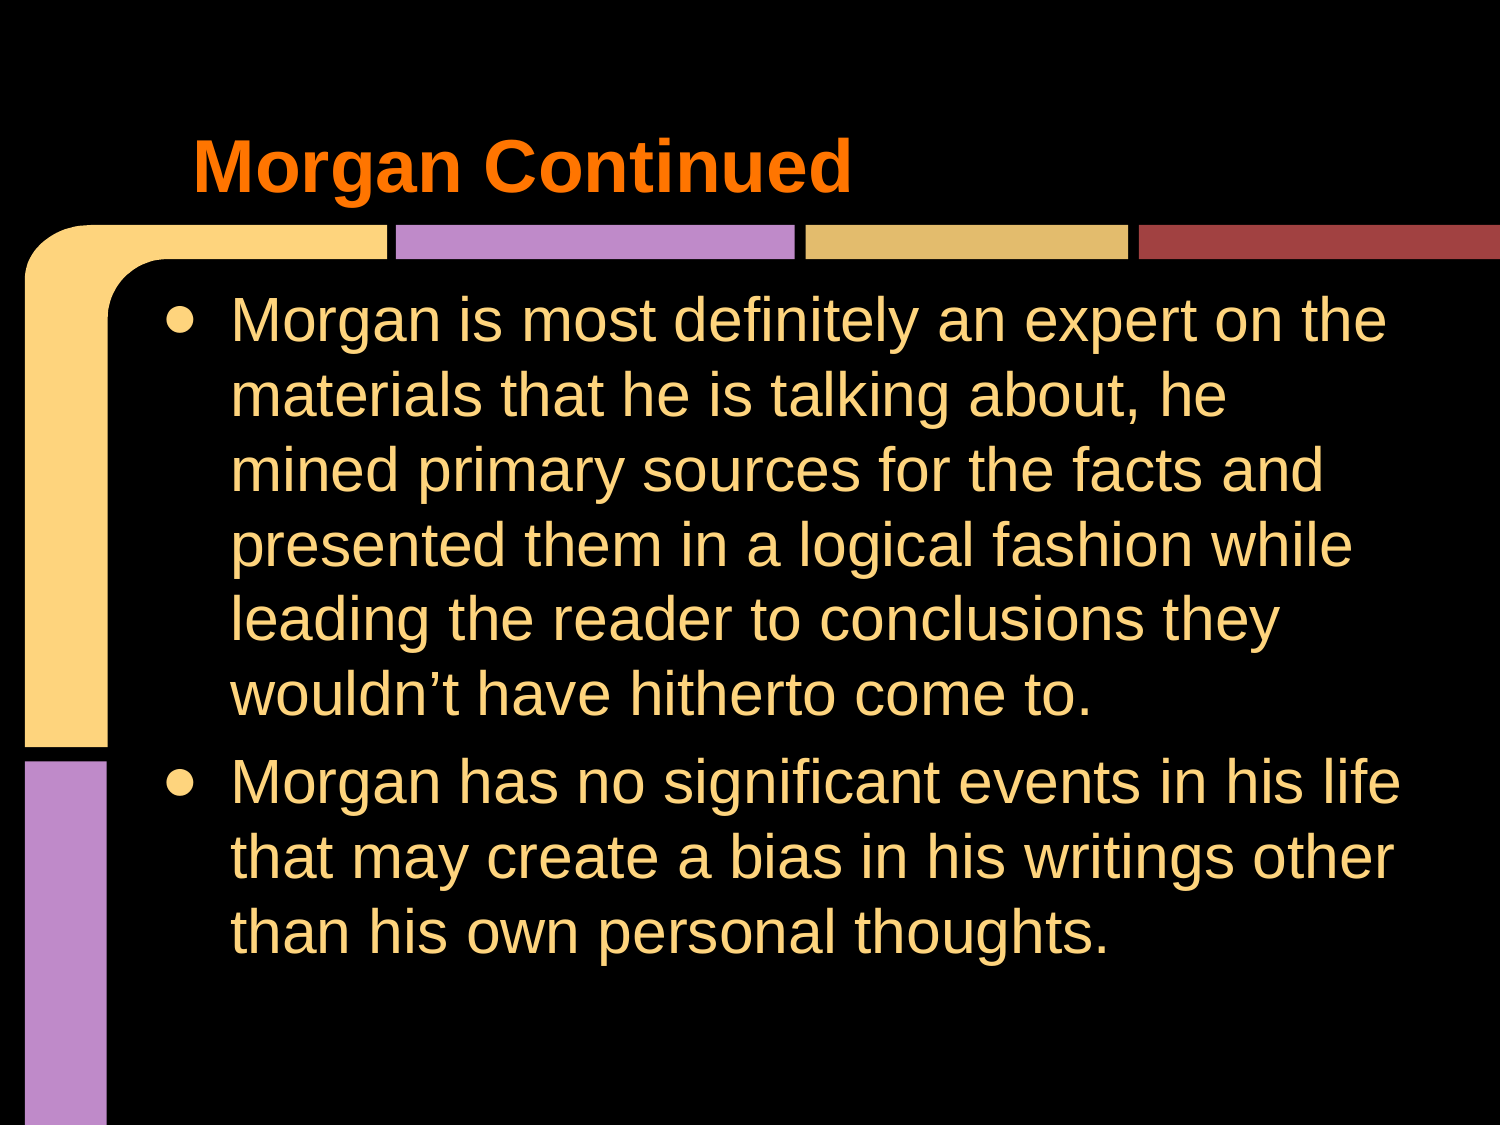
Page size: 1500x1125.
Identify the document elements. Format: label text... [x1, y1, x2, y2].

title Morgan Continued [140, 35, 1425, 223]
list Morgan is most definitely an expert on the materials that he is talking about, he mined primary sources for the facts and presented them in a logical fashion while leading the reader to conclusions they wouldn’t have hitherto come to. Morgan has no significant events in his life that may create a bias in his writings other than his own personal thoughts. [140, 263, 1425, 1082]
